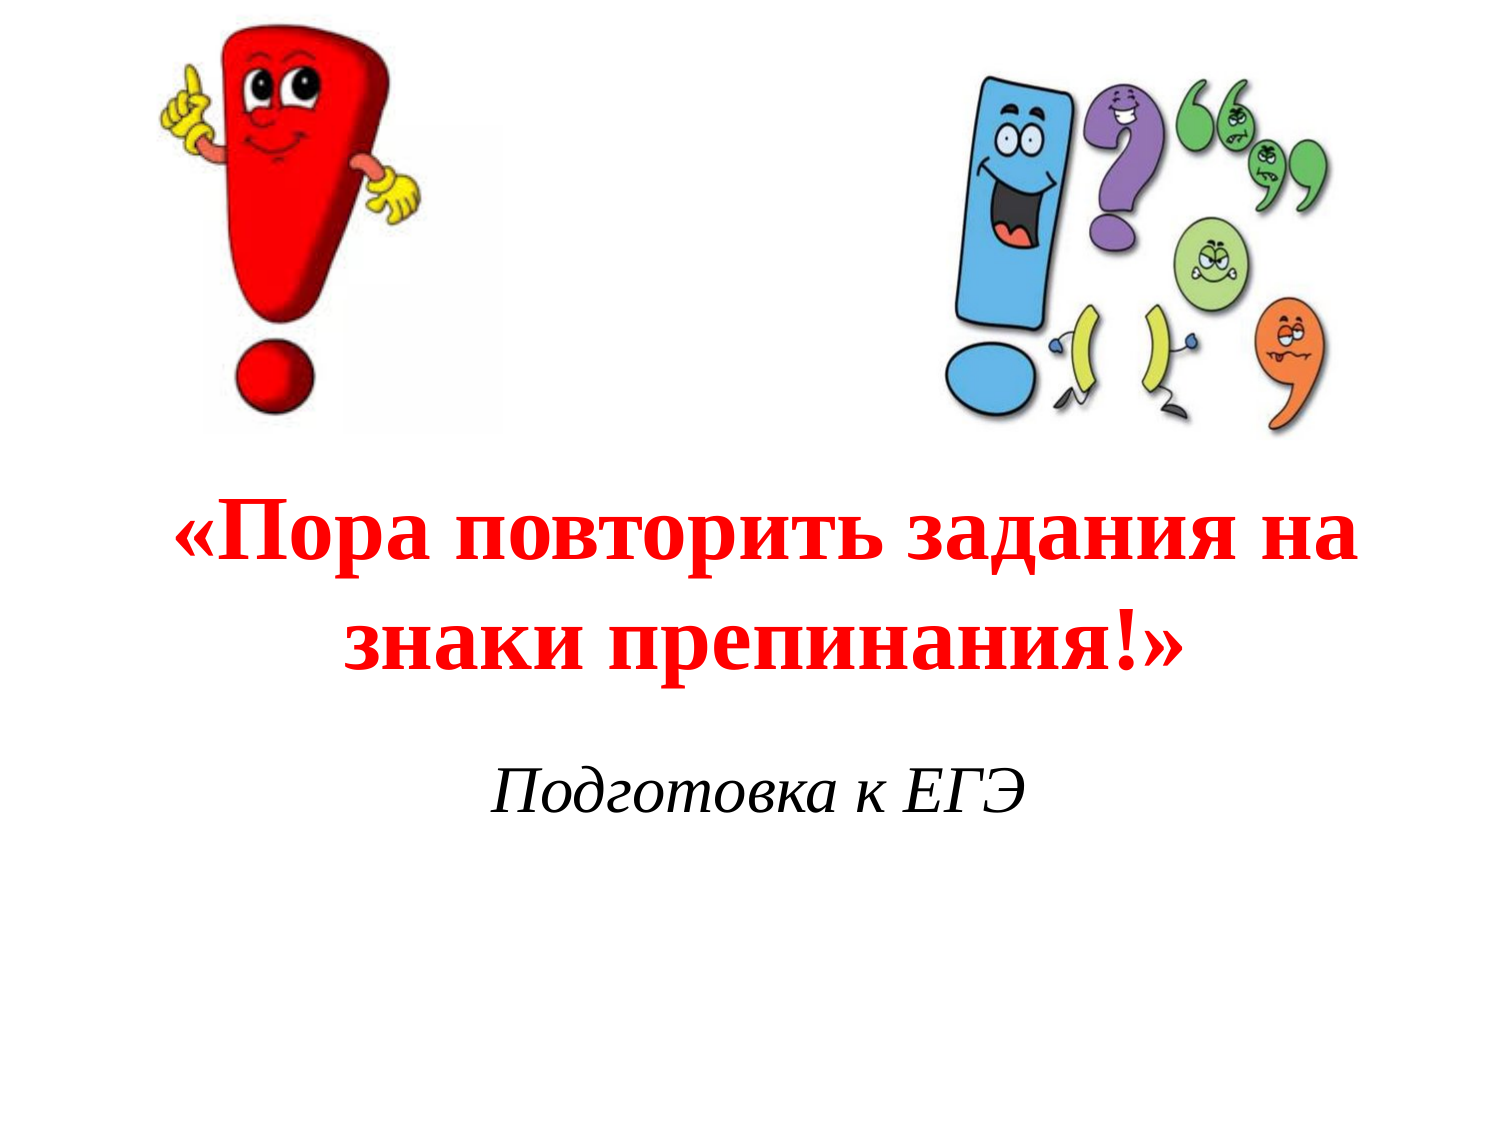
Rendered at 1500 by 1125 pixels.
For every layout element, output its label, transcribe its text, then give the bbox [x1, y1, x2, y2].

picture [925, 46, 1360, 458]
title «Пора повторить задания на знаки препинания!» [128, 457, 1404, 699]
picture [46, 0, 503, 434]
subtitle Подготовка к ЕГЭ [234, 738, 1285, 1026]
